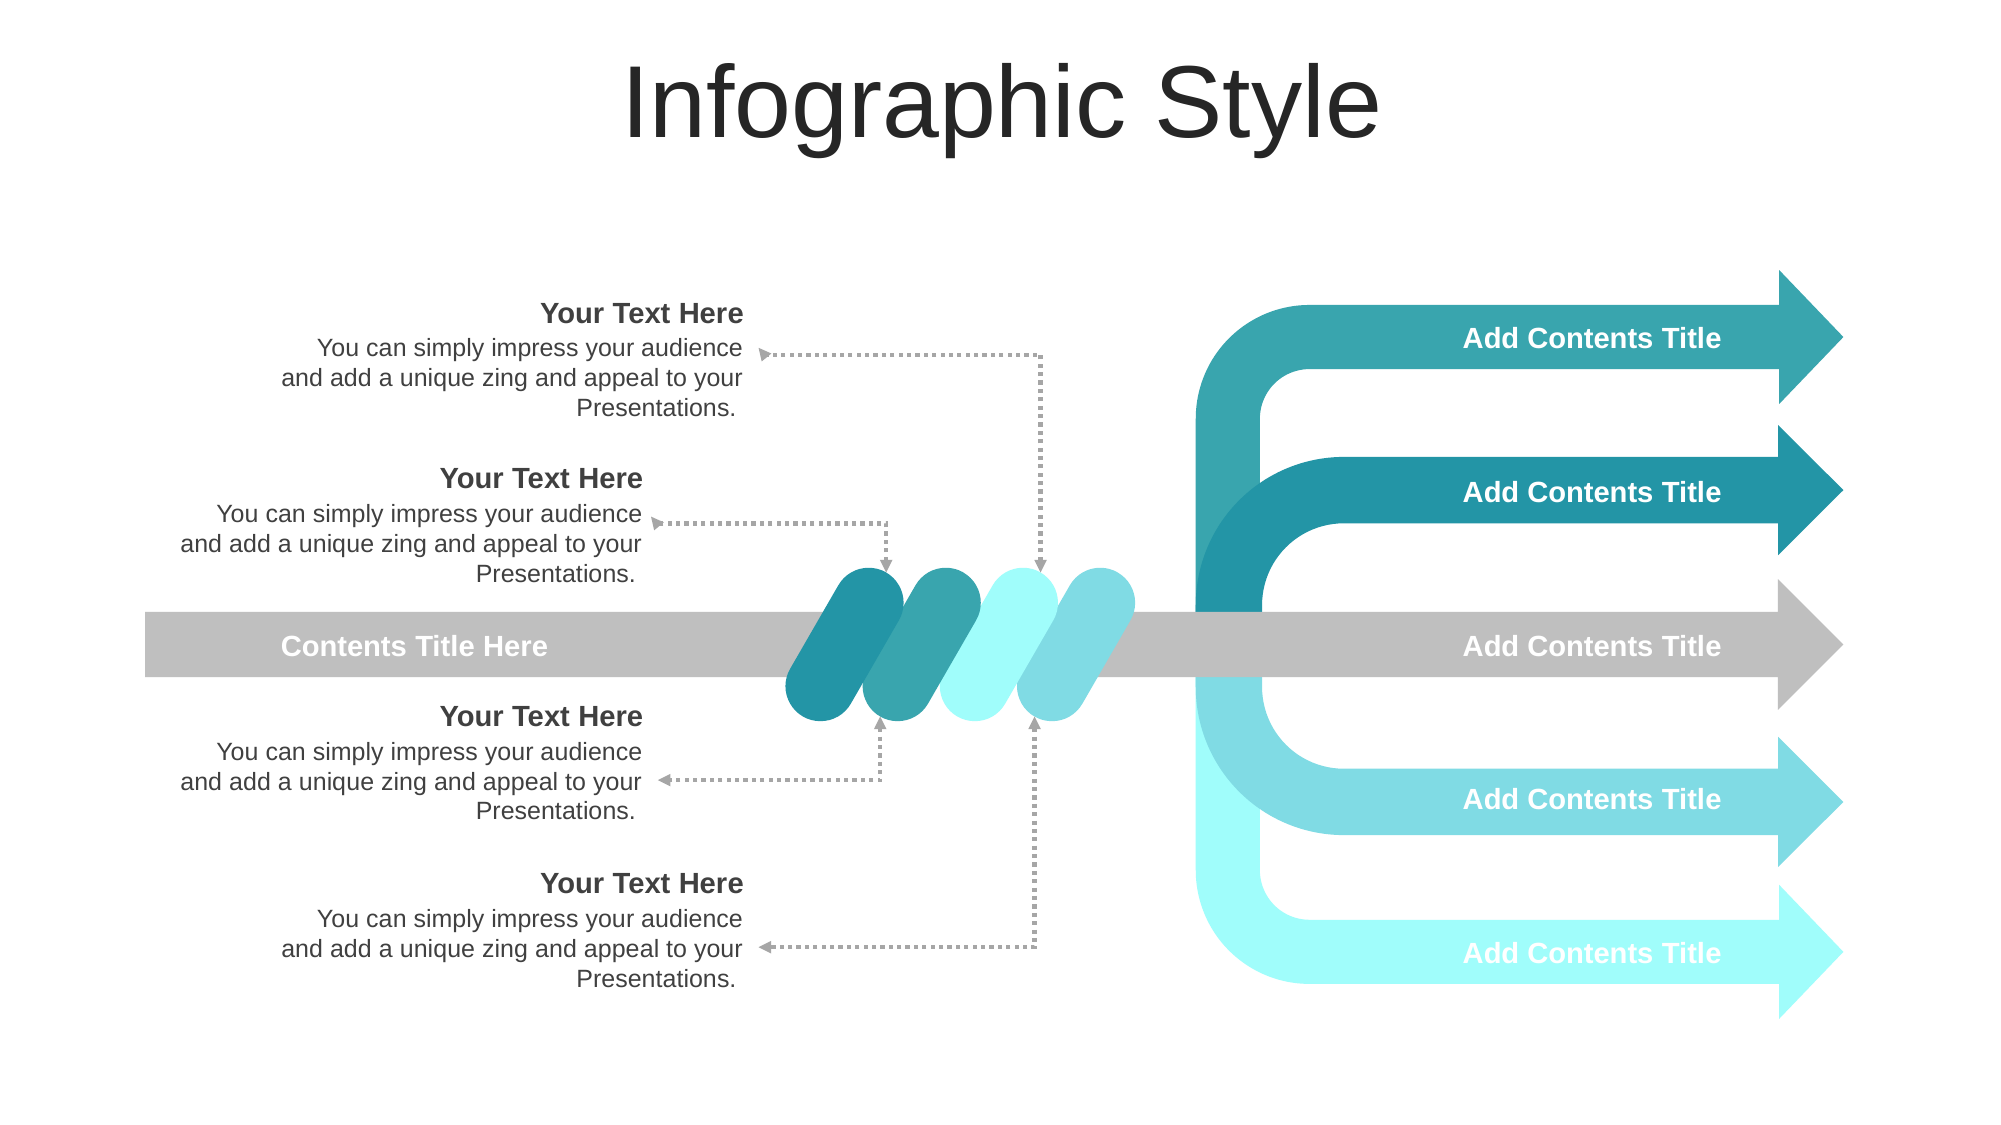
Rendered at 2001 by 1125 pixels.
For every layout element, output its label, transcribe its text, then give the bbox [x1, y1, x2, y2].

text_box [1112, 576, 1845, 713]
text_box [740, 426, 797, 637]
text_box Contents Title Here [186, 619, 643, 670]
text_box Add Contents Title [1410, 312, 1774, 363]
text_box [736, 637, 802, 860]
text_box [1194, 679, 1845, 870]
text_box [156, 690, 658, 834]
text_box Add Contents Title [1410, 466, 1774, 516]
text_box [1194, 267, 1845, 595]
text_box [780, 694, 1013, 971]
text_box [156, 452, 658, 596]
text_box Add Contents Title [1410, 926, 1774, 977]
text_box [257, 286, 759, 431]
list Infographic Style [53, 47, 1952, 166]
text_box Add Contents Title [1410, 773, 1774, 823]
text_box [809, 561, 1112, 728]
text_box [787, 319, 1012, 602]
text_box [144, 610, 740, 679]
text_box Add Contents Title [1410, 619, 1774, 670]
text_box [1194, 697, 1845, 1022]
text_box [797, 610, 809, 646]
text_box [257, 857, 759, 1001]
text_box [1194, 422, 1845, 610]
